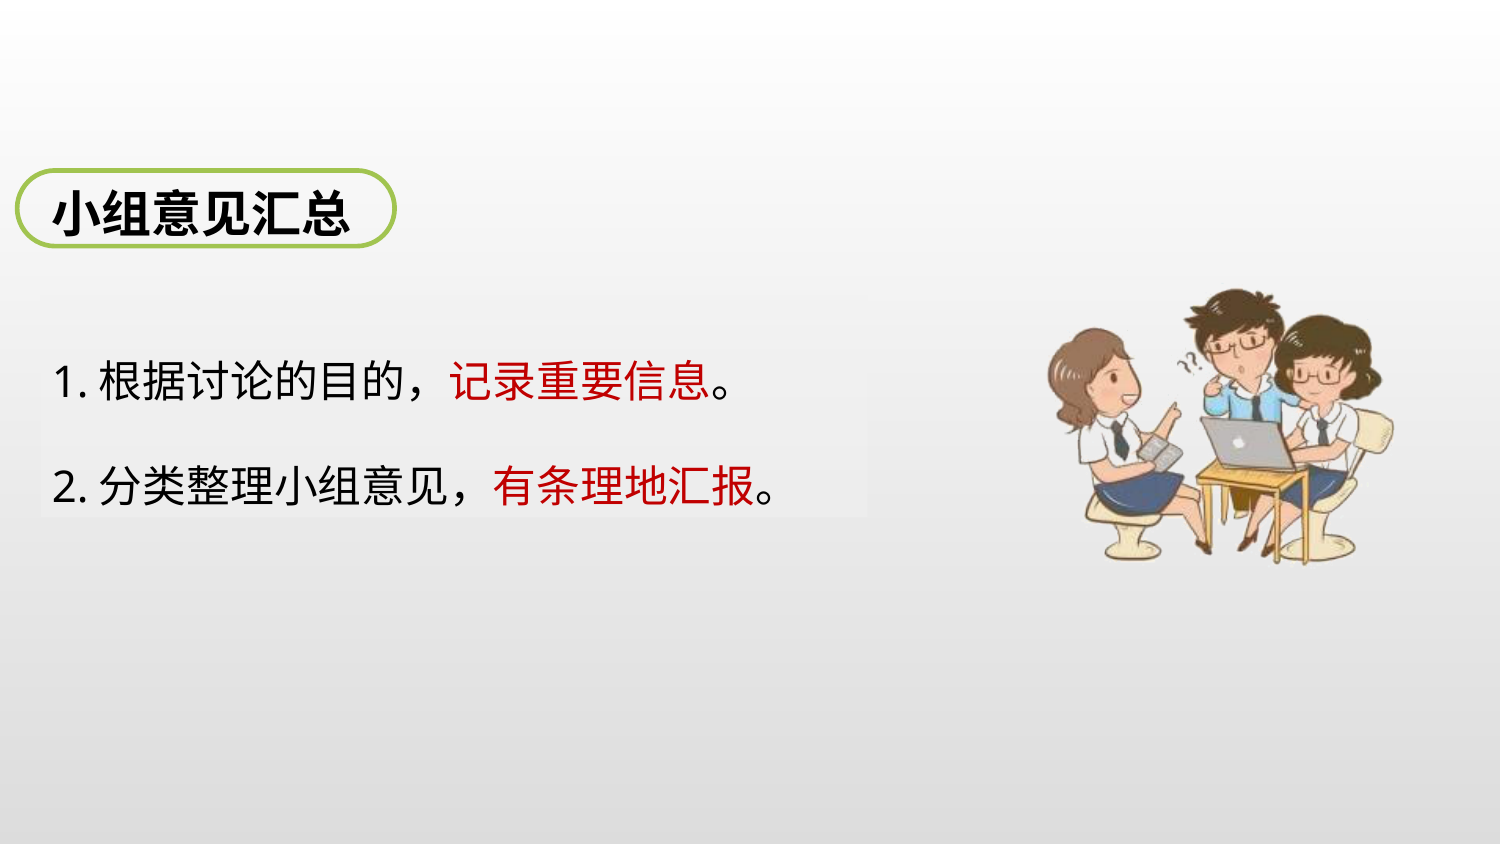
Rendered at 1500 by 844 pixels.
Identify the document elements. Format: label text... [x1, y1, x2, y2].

text_box [16, 169, 396, 248]
picture [992, 242, 1463, 602]
text_box 小组意见汇总 [40, 245, 364, 249]
text_box 1.根据讨论的目的，记录重要信息。 2.分类整理小组意见，有条理地汇报。 [40, 295, 868, 518]
